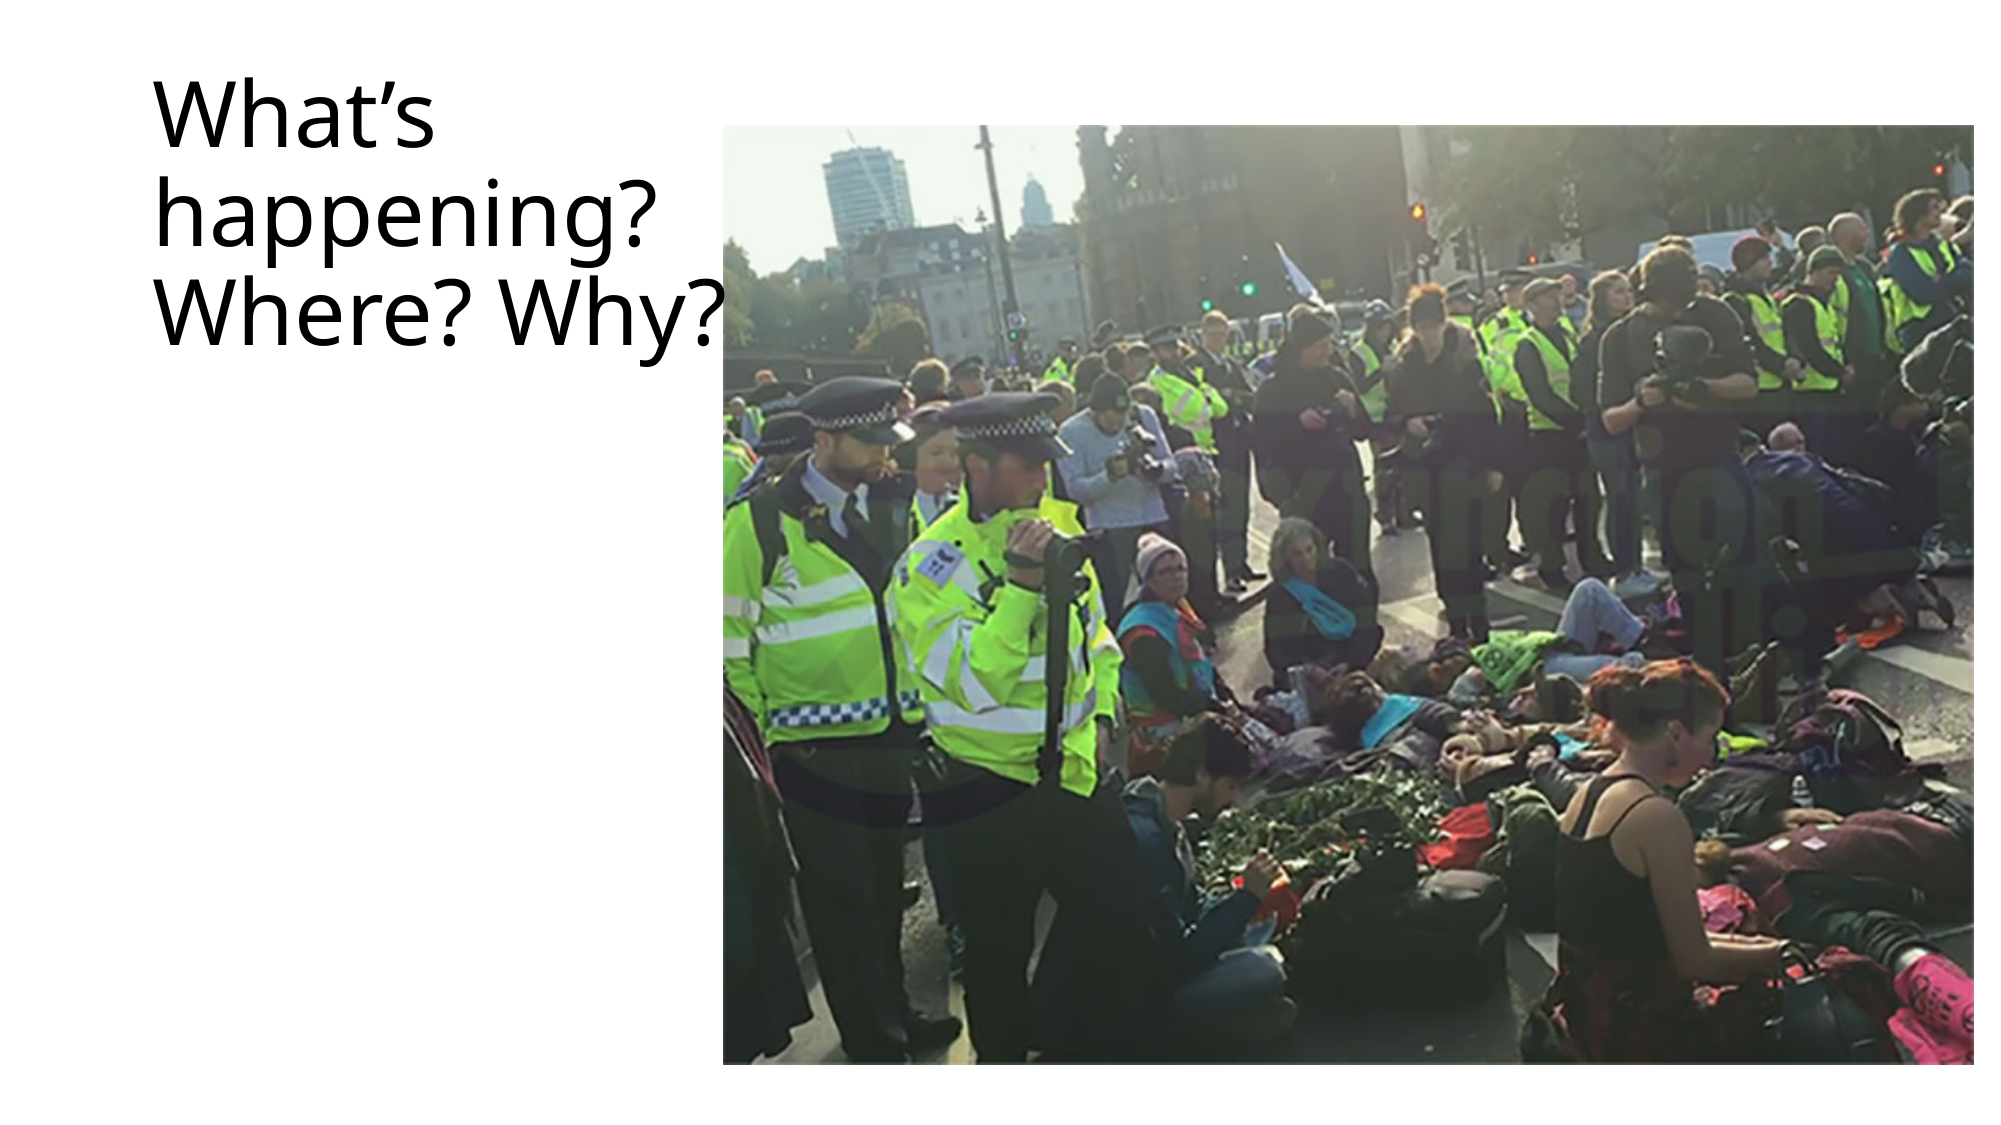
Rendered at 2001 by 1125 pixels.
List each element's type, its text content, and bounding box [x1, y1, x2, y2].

picture [723, 125, 1974, 1066]
title What’s happening? Where? Why? [137, 59, 776, 374]
